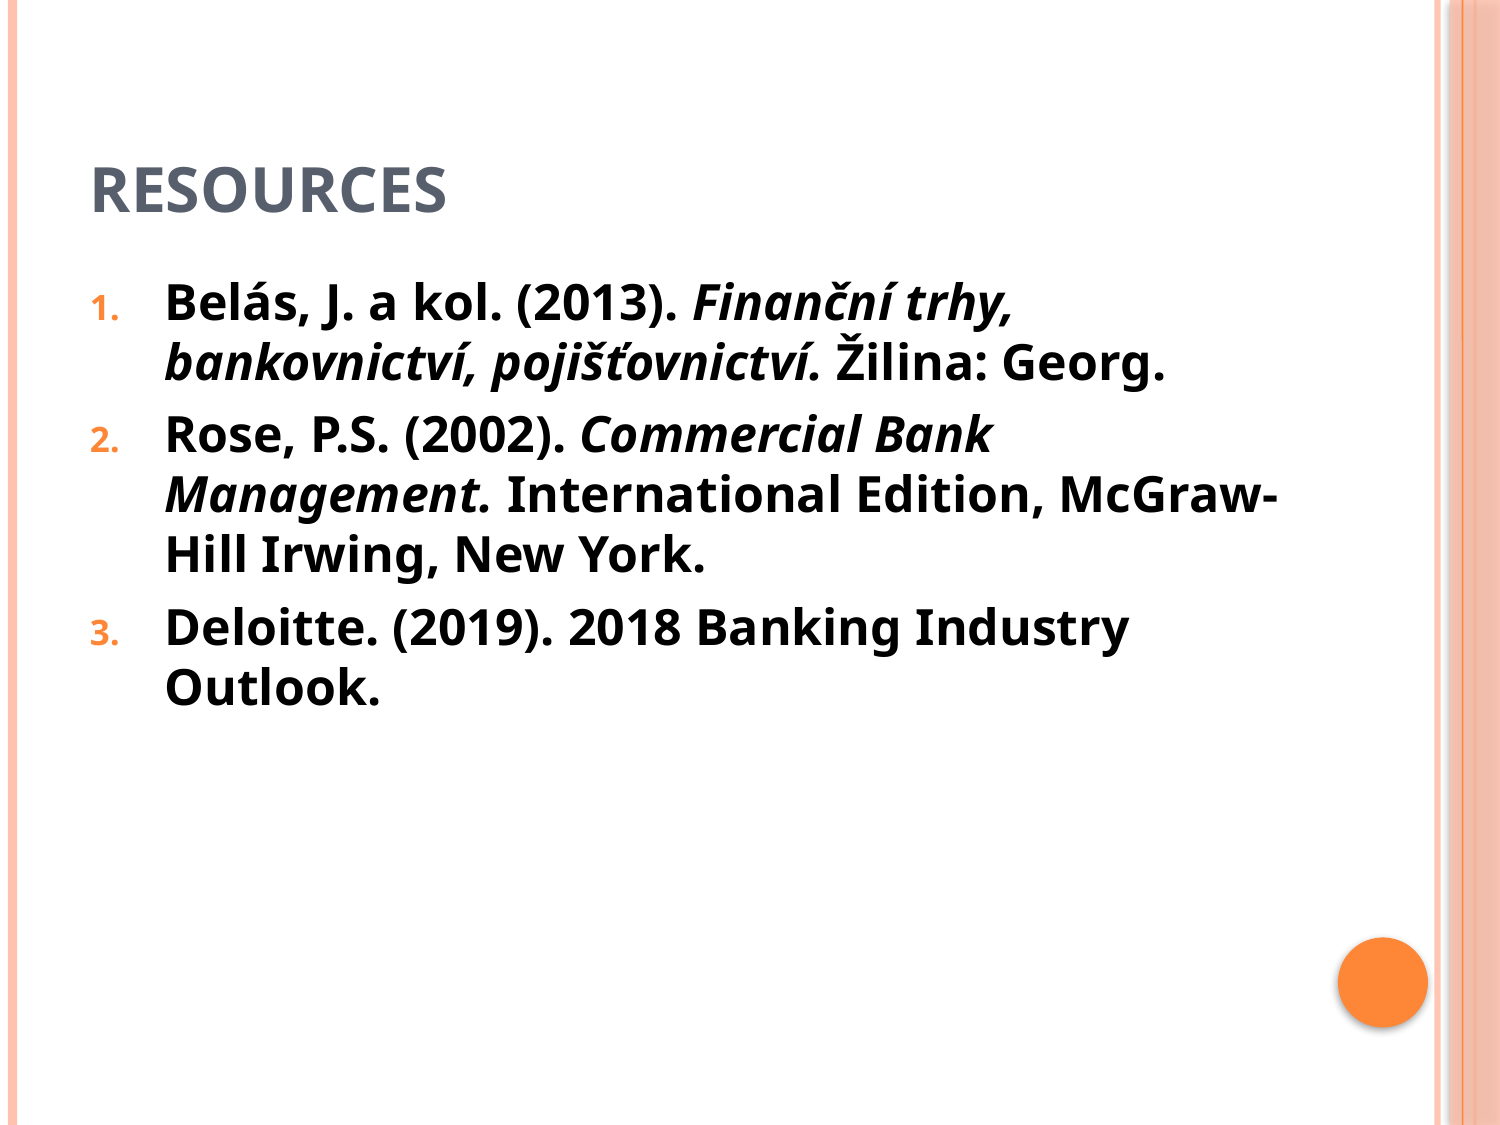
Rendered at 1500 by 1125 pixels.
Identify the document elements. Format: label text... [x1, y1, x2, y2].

list Belás, J. a kol. (2013). Finanční trhy, bankovnictví, pojišťovnictví. Žilina: Georg. Rose, P.S. (2002). Commercial Bank Management. International Edition, McGraw-Hill Irwing, New York. Deloitte. (2019). 2018 Banking Industry Outlook. [75, 262, 1300, 1062]
title Resources [75, 45, 1300, 233]
